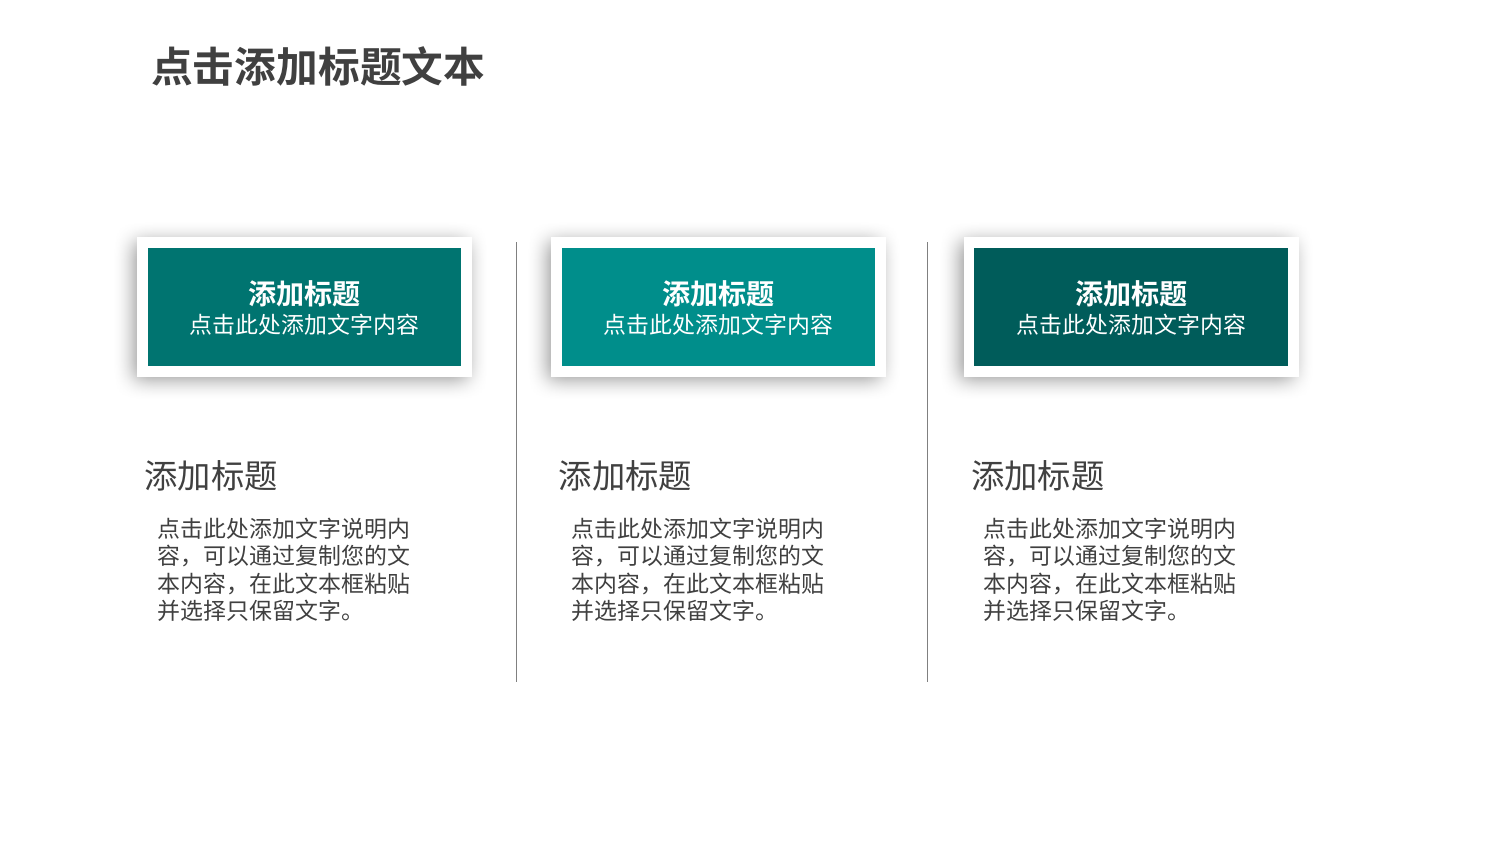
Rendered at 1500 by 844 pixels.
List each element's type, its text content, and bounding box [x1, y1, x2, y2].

text_box 添加标题 点击此处添加文字内容 [141, 241, 468, 373]
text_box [556, 448, 858, 633]
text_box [968, 448, 1270, 633]
text_box 添加标题 点击此处添加文字内容 [555, 241, 882, 373]
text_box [142, 448, 444, 633]
text_box 点击添加标题文本 [136, 33, 501, 99]
text_box 添加标题 点击此处添加文字内容 [967, 241, 1295, 373]
